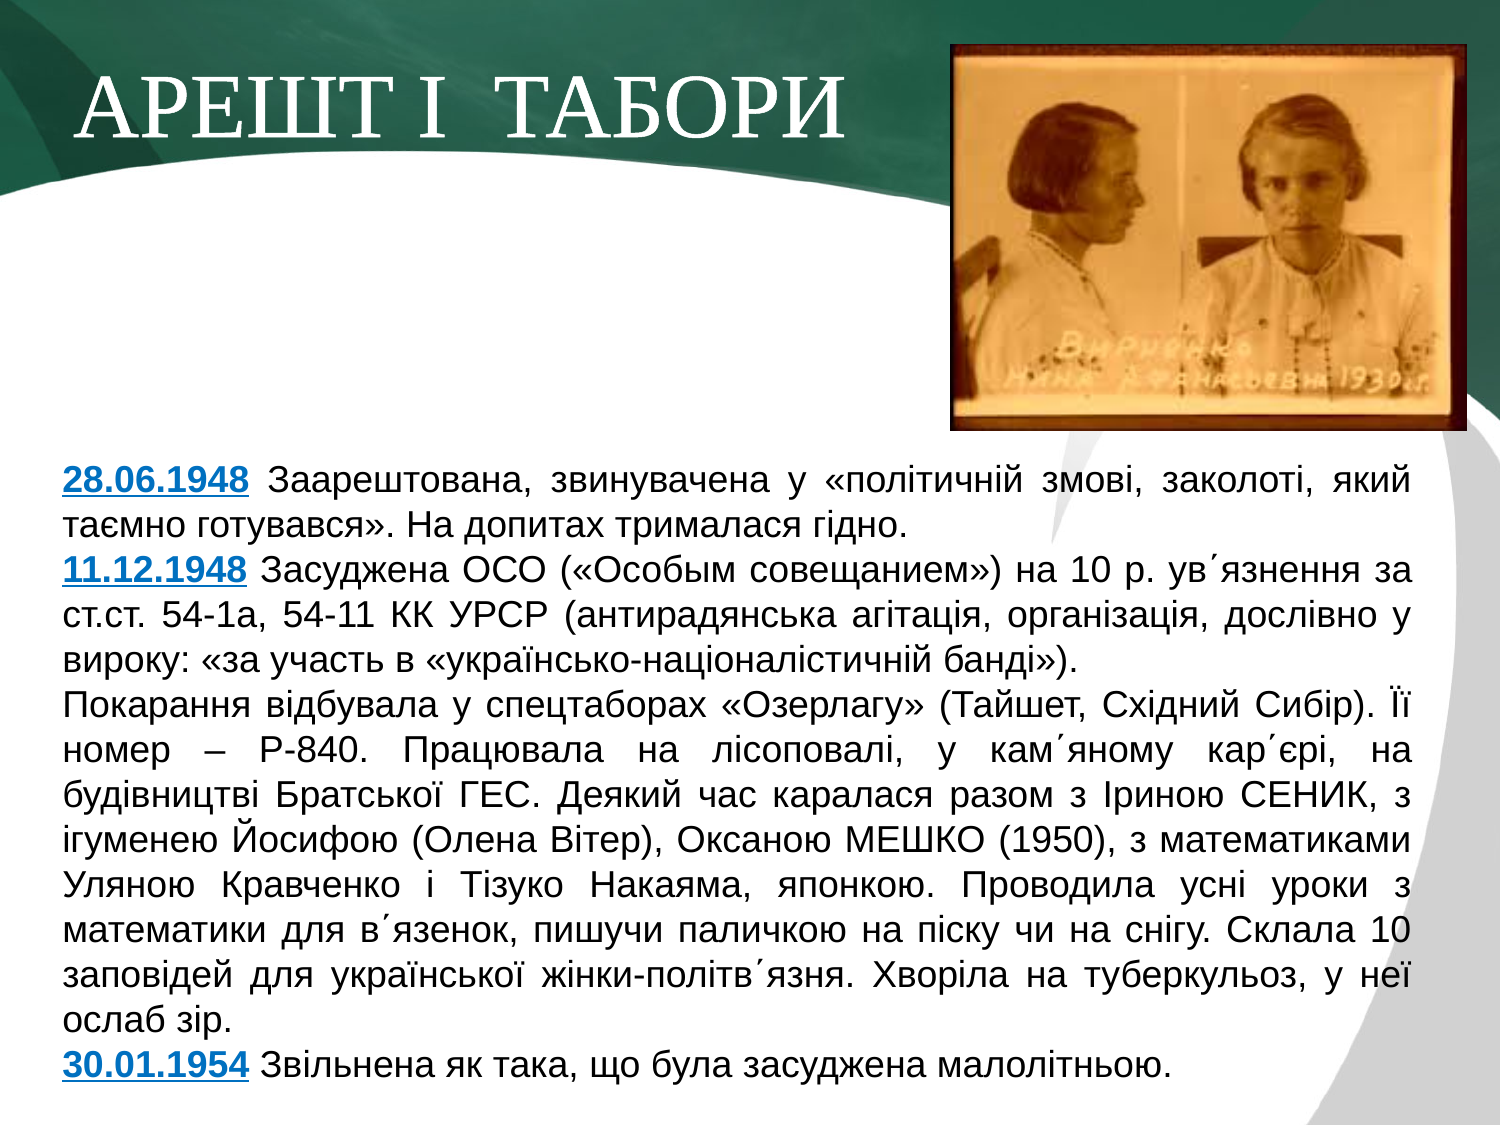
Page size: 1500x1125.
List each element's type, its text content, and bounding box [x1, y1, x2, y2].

picture [0, 0, 1500, 1125]
text_box 28.06.1948 Заарештована, звинувачена у «політичній змові, заколоті, який таємно готувався». На допитах трималася гідно. 11.12.1948 Засуджена ОСО («Особым совещанием») на 10 р. ув΄язнення за ст.ст. 54-1а, 54-11 КК УРСР (антирадянська агітація, організація, дослівно у вироку: «за участь в «українсько-націоналістичній банді»). Покарання відбувала у спецтаборах «Озерлагу» (Тайшет, Східний Сибір). Її номер – Р-840. Працювала на лісоповалі, у кам΄яному кар΄єрі, на будівництві Братської ГЕС. Деякий час каралася разом з Іриною СЕНИК, з ігуменею Йосифою (Олена Вітер), Оксаною МЕШКО (1950), з математиками Уляною Кравченко і Тізуко Накаяма, японкою. Проводила усні уроки з математики для в΄язенок, пишучи паличкою на піску чи на снігу. Склала 10 заповідей для української жінки-політв΄язня. Хворіла на туберкульоз, у неї ослаб зір. 30.01.1954 Звільнена як така, що була засуджена малолітньою. [47, 447, 1428, 1093]
title АРЕШТ І ТАБОРИ [16, 18, 950, 182]
